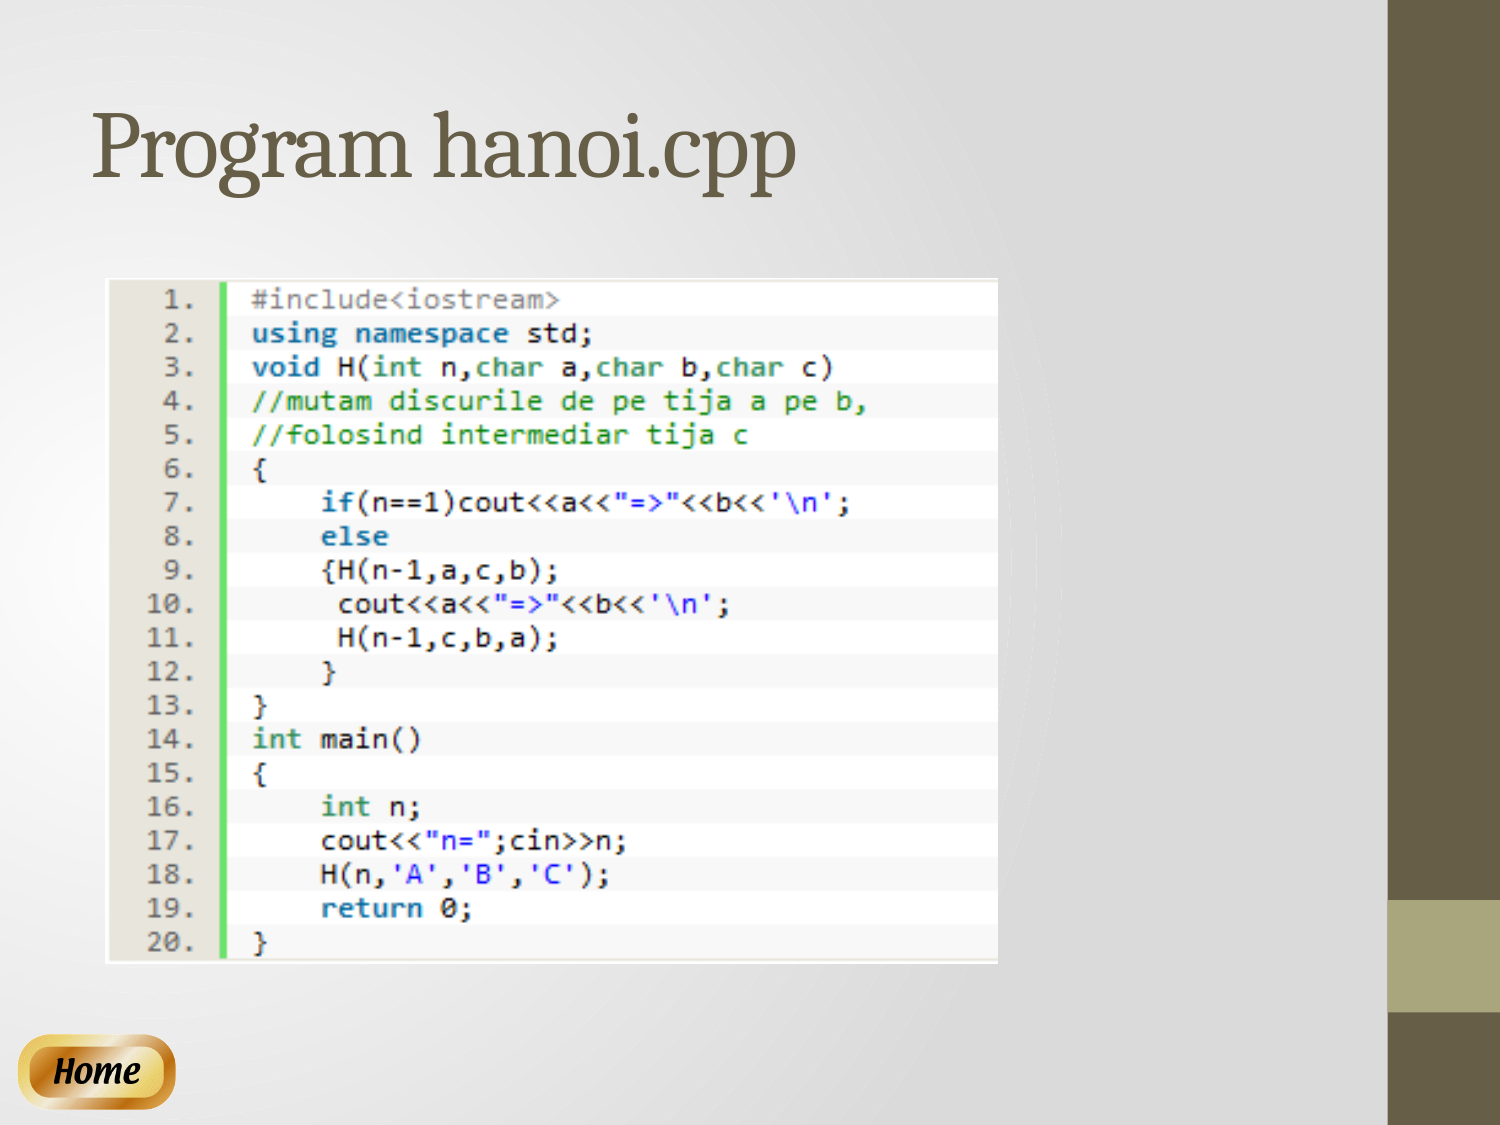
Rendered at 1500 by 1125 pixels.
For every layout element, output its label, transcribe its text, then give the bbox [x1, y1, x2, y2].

title Program hanoi.cpp [75, 45, 1325, 233]
picture [17, 1034, 177, 1110]
picture [104, 278, 999, 965]
